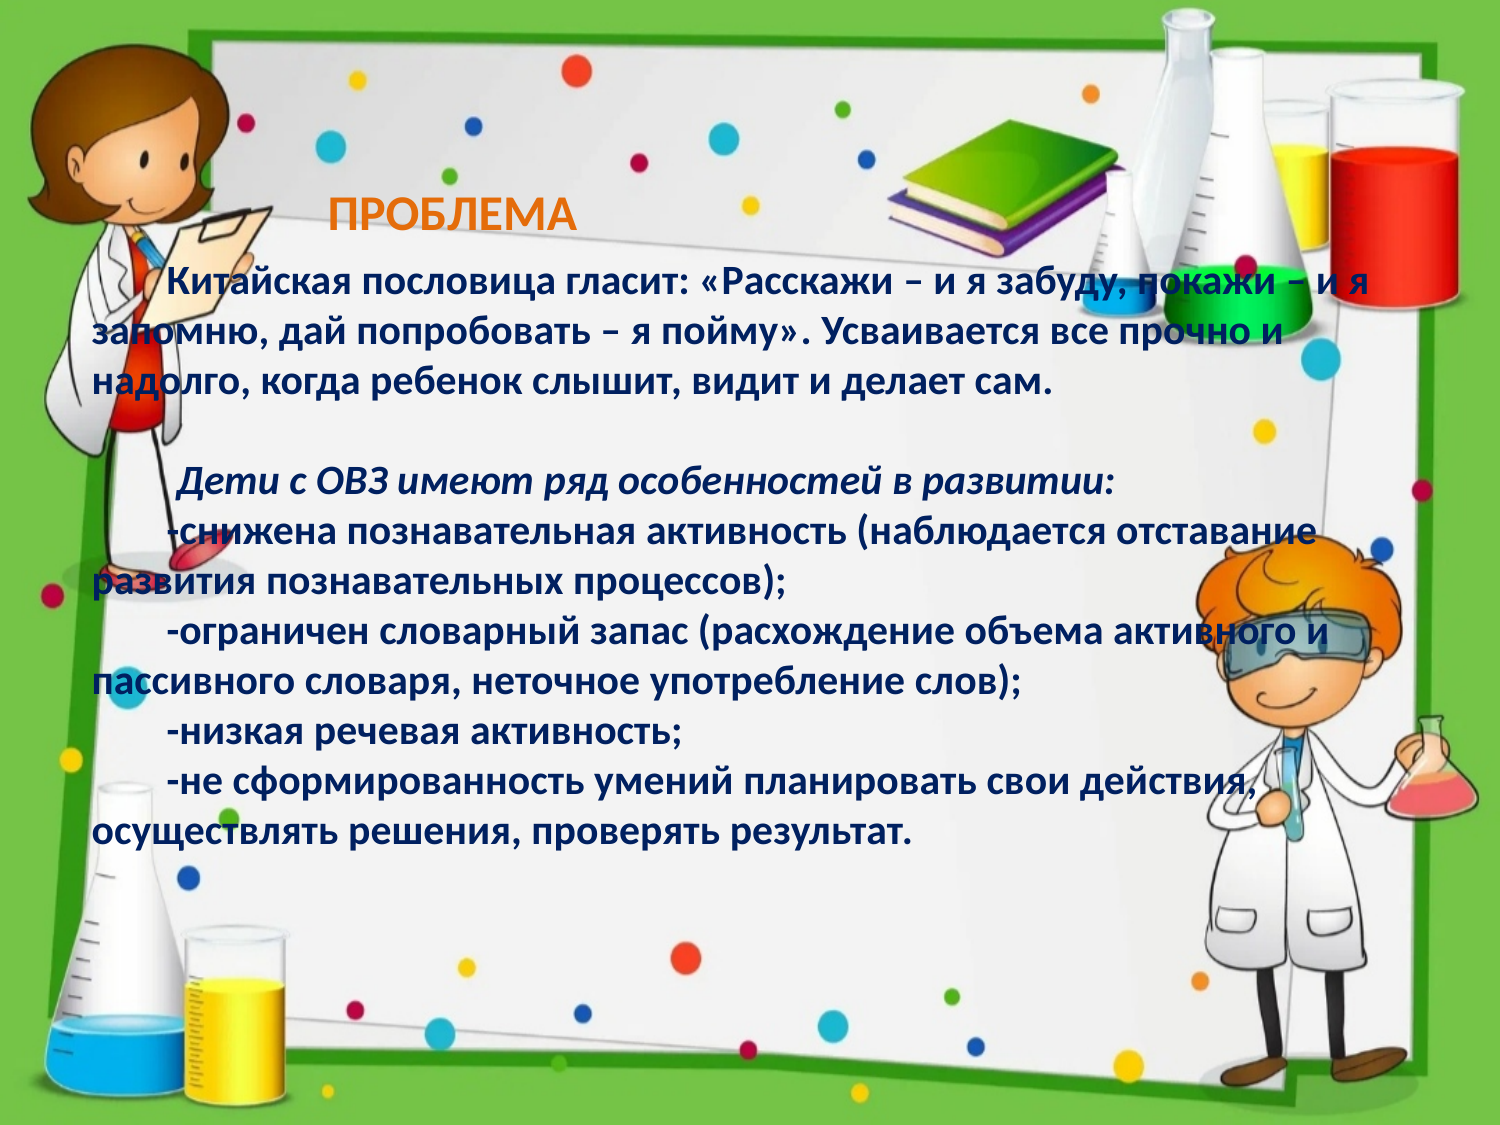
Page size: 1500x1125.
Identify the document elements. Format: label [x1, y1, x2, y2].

list [0, 0, 1500, 1125]
